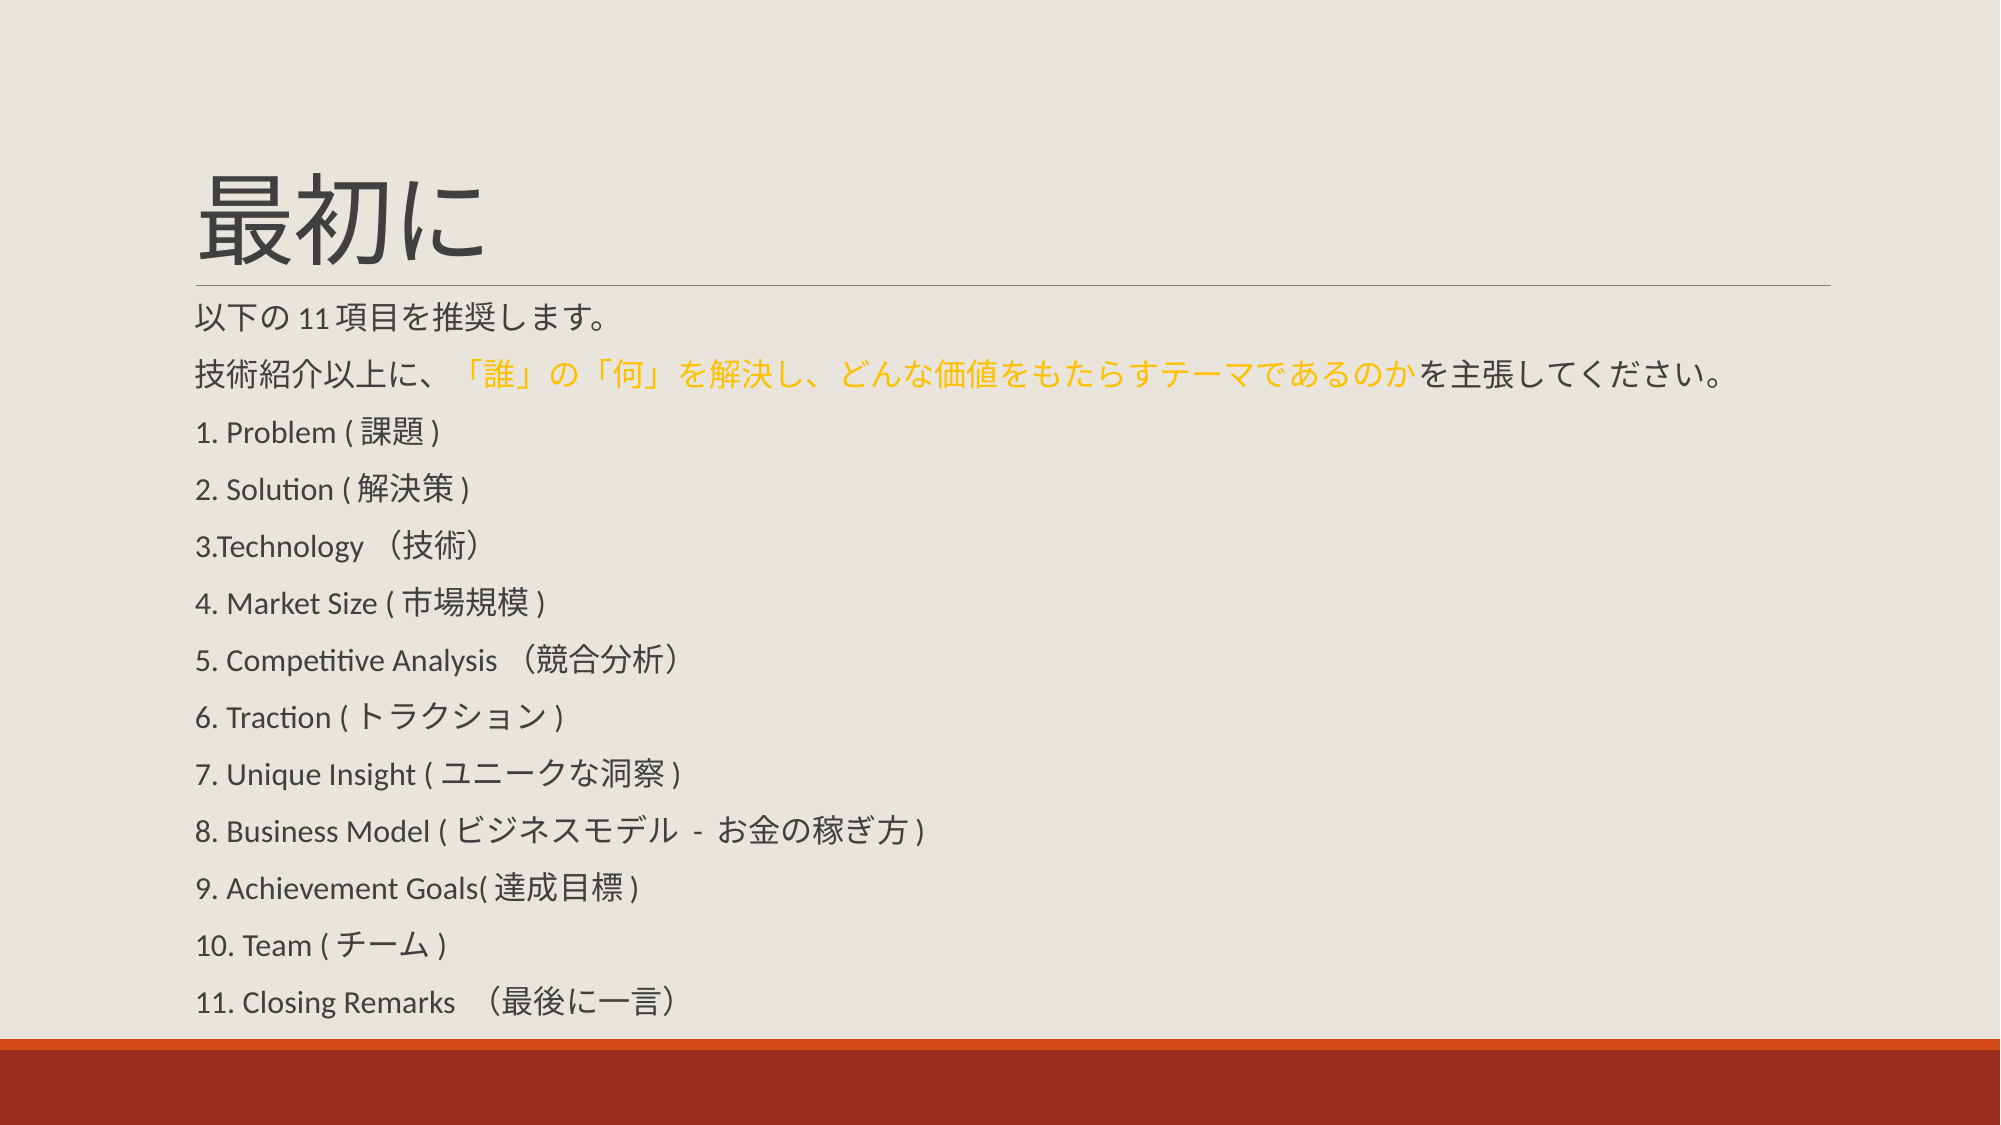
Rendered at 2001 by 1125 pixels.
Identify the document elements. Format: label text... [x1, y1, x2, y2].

list 以下の11項目を推奨します。 技術紹介以上に、「誰」の「何」を解決し、どんな価値をもたらすテーマであるのかを主張してください。 1. Problem (課題) 2. Solution (解決策) 3.Technology（技術） 4. Market Size (市場規模) 5. Competitive Analysis（競合分析） 6. Traction (トラクション) 7. Unique Insight (ユニークな洞察) 8. Business Model (ビジネスモデル - お金の稼ぎ方) 9. Achievement Goals(達成目標) 10. Team (チーム) 11. Closing Remarks （最後に一言） [180, 294, 1975, 1032]
title 最初に [180, 47, 1830, 285]
